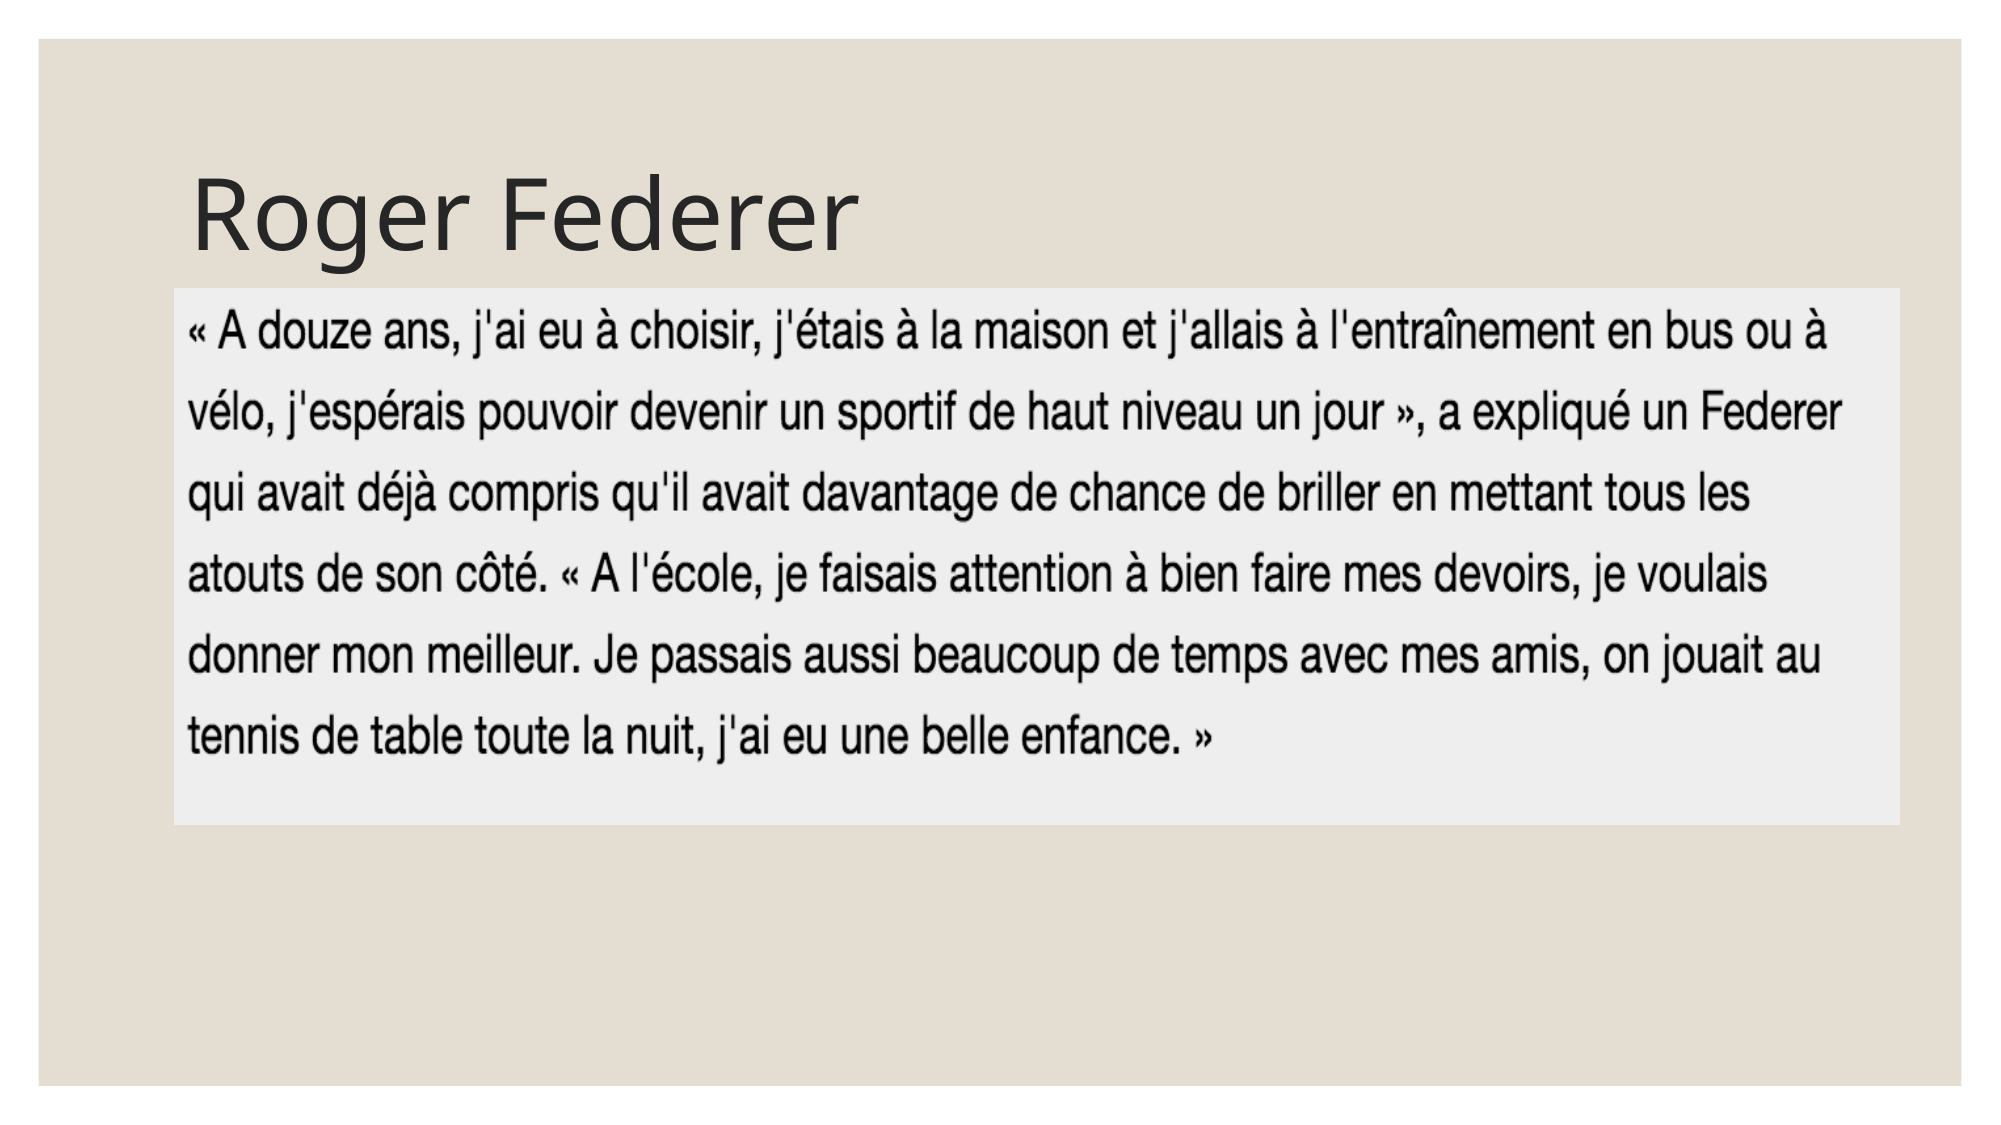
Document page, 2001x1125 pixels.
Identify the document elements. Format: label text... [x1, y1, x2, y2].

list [174, 288, 1900, 825]
title Roger Federer [174, 105, 1825, 287]
